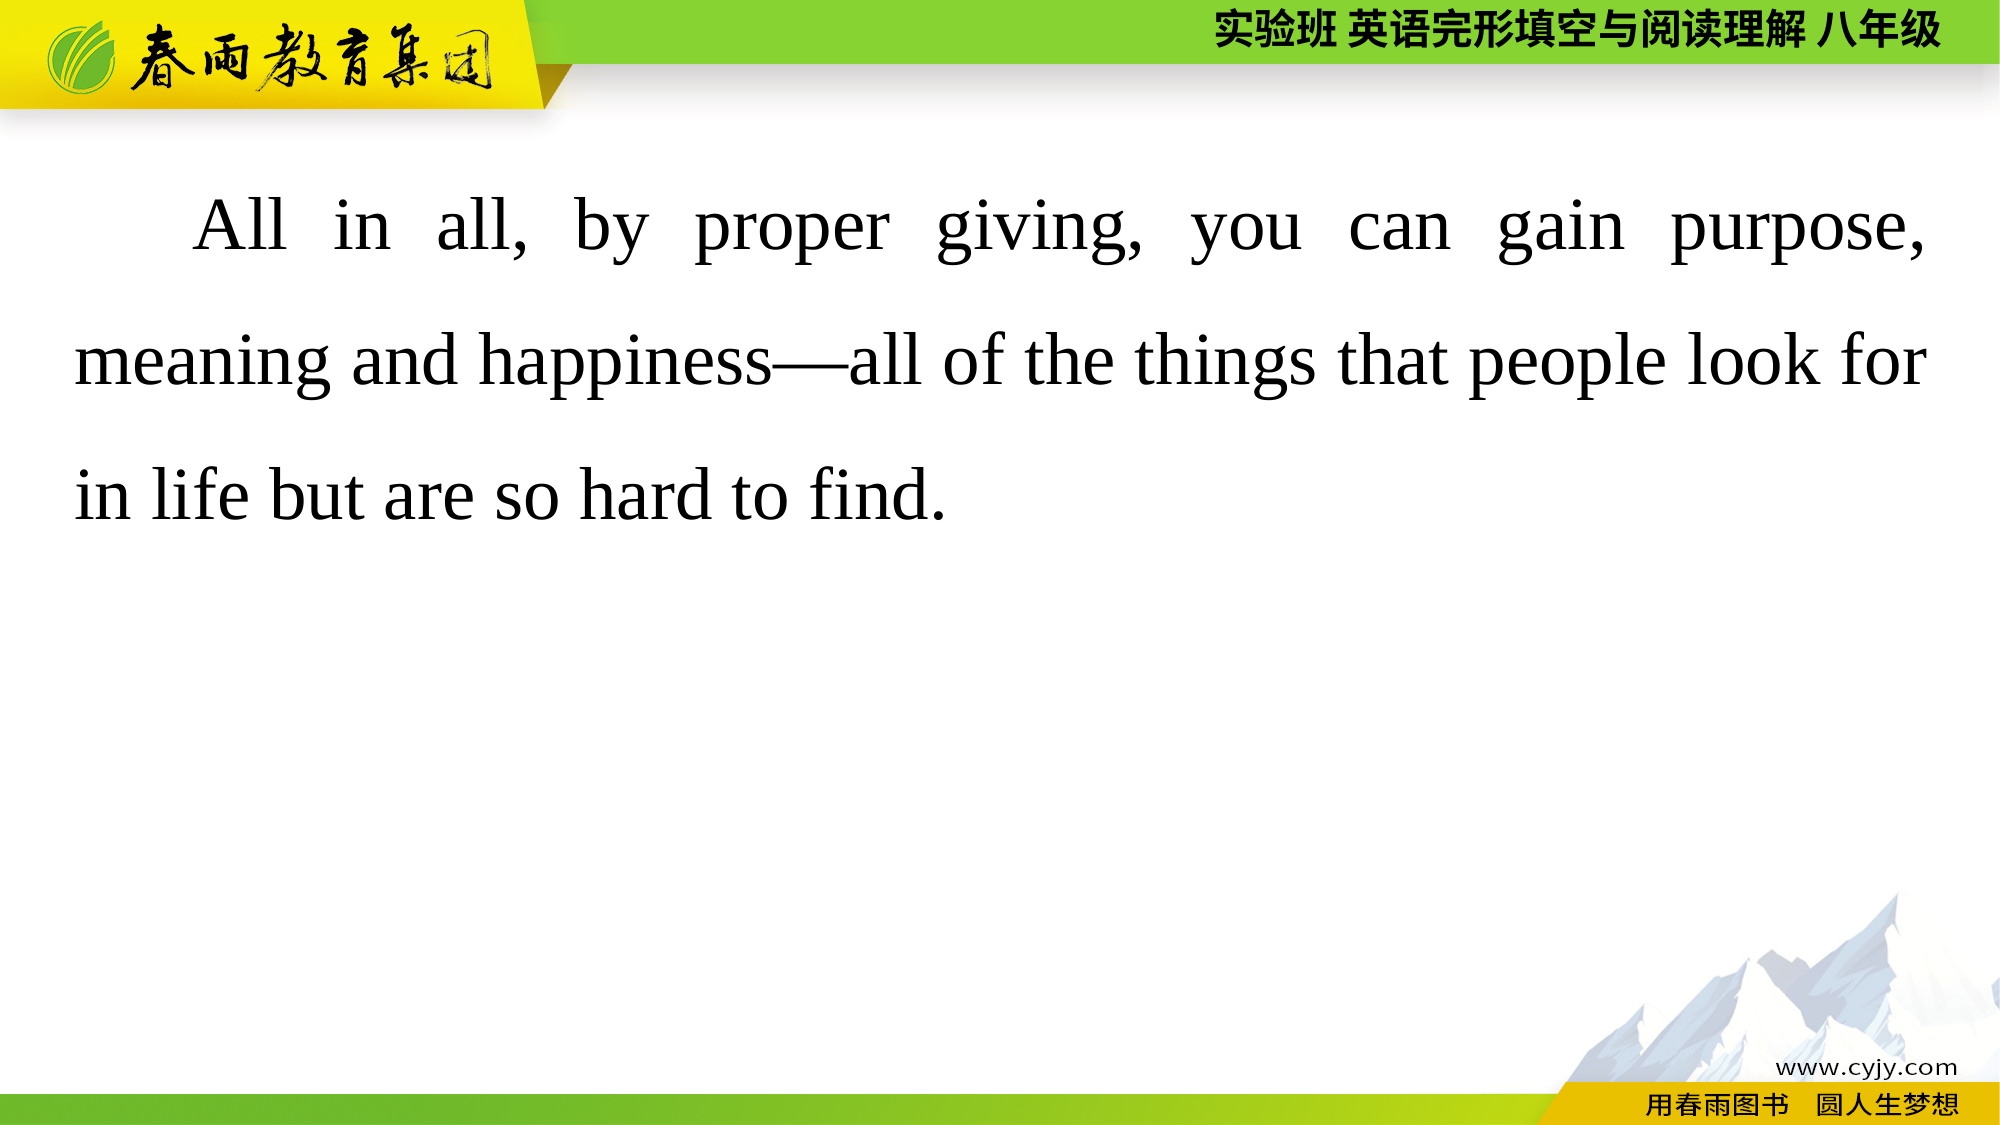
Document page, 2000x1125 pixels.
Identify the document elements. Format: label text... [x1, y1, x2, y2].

picture [0, 0, 2000, 1125]
list All in all, by proper giving, you can gain purpose, meaning and happiness—all of the things that people look for in life but are so hard to find. [59, 122, 1944, 531]
